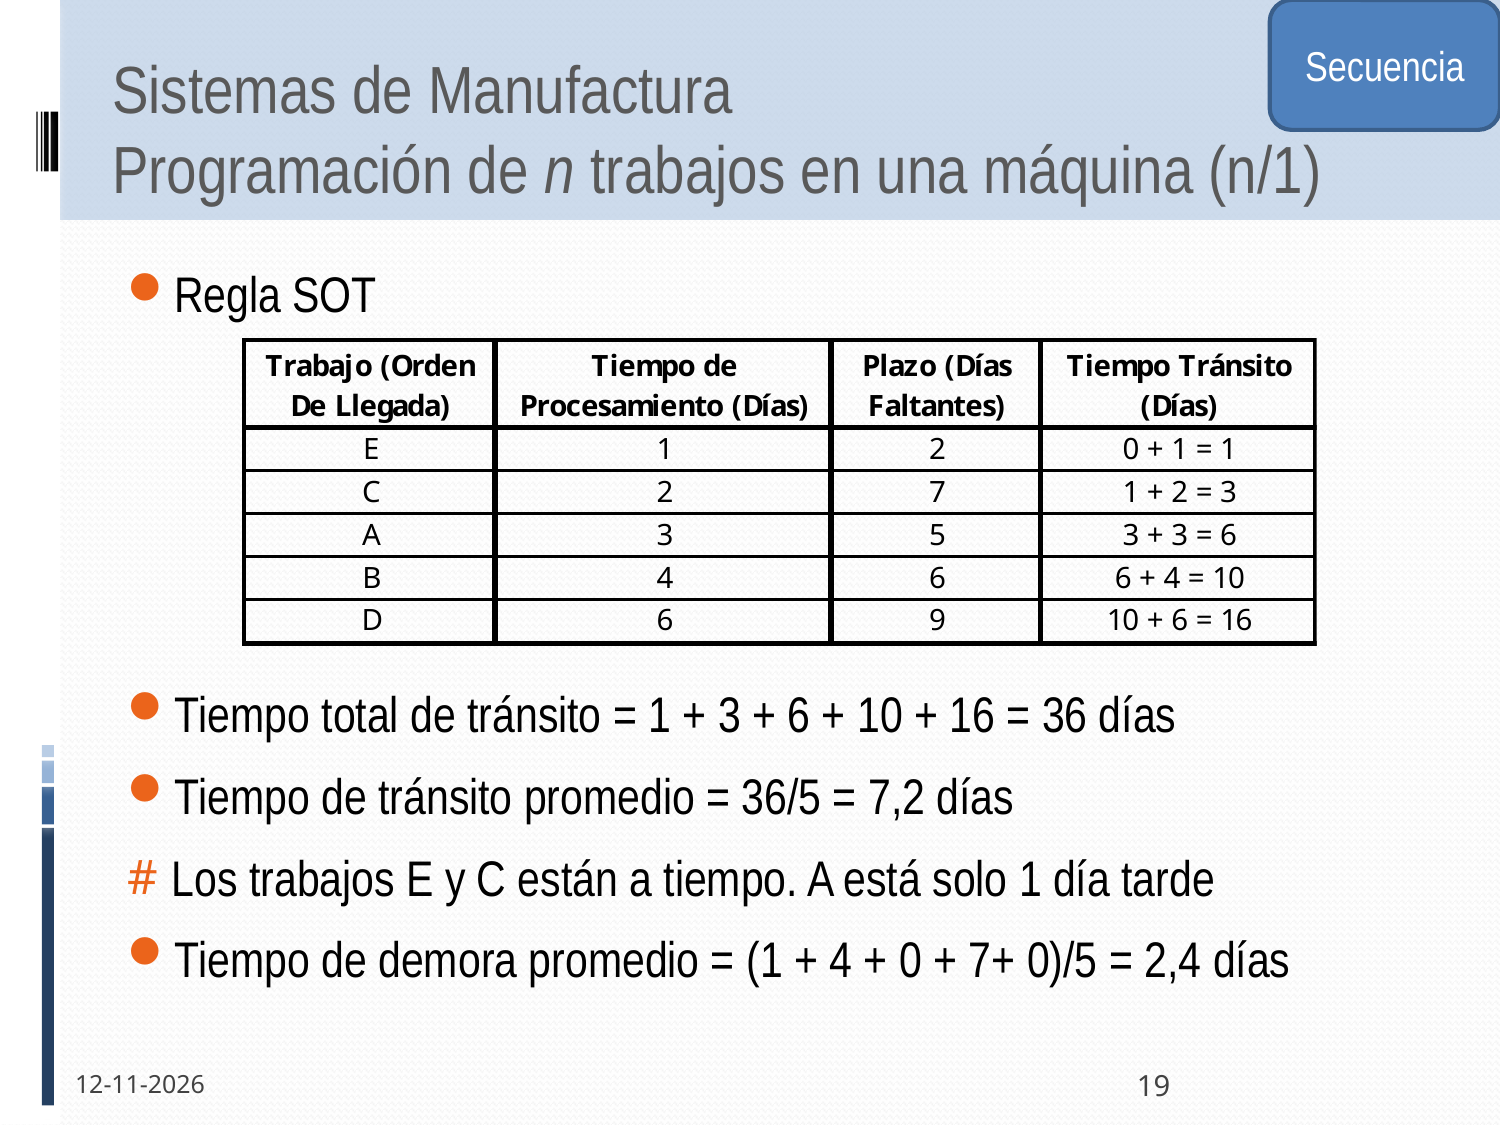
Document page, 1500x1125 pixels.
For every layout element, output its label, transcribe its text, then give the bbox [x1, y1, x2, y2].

title Programación de un conjunto de trabajos en el mismo número de máquinas [234, 339, 1323, 657]
title Sistemas de Manufactura Programación de n trabajos en una máquina (n/1) [111, 18, 1436, 207]
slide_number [75, 1042, 243, 1103]
list Regla SOT Tiempo total de tránsito = 1 + 3 + 6 + 10 + 16 = 36 días Tiempo de tránsito promedio = 36/5 = 7,2 días Los trabajos E y C están a tiempo. A está solo 1 día tarde Tiempo de demora promedio = (1 + 4 + 0 + 7+ 0)/5 = 2,4 días [111, 255, 1436, 1038]
picture [241, 337, 1318, 646]
text_box Secuencia [1267, 0, 1500, 132]
slide_number 19 [1045, 1046, 1171, 1107]
